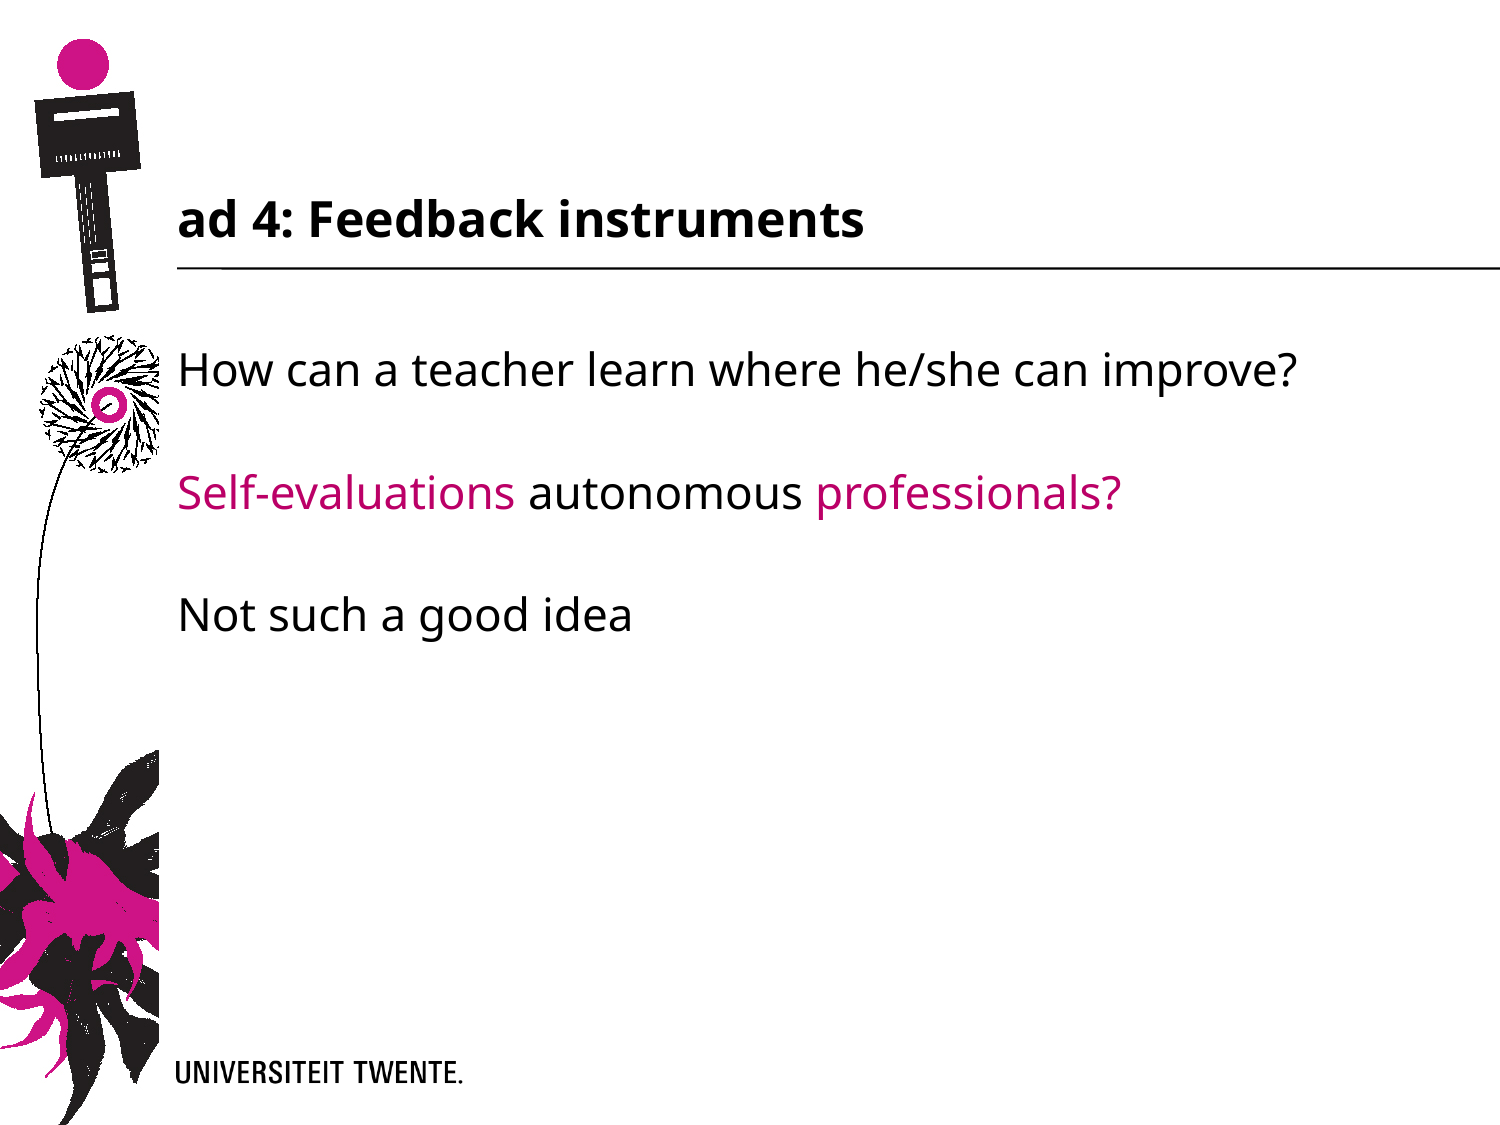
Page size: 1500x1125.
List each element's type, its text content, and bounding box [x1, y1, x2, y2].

title ad 4: Feedback instruments [177, 59, 1458, 248]
picture [0, 0, 482, 1125]
list How can a teacher learn where he/she can improve? Self-evaluations autonomous professionals? Not such a good idea [177, 336, 1458, 921]
